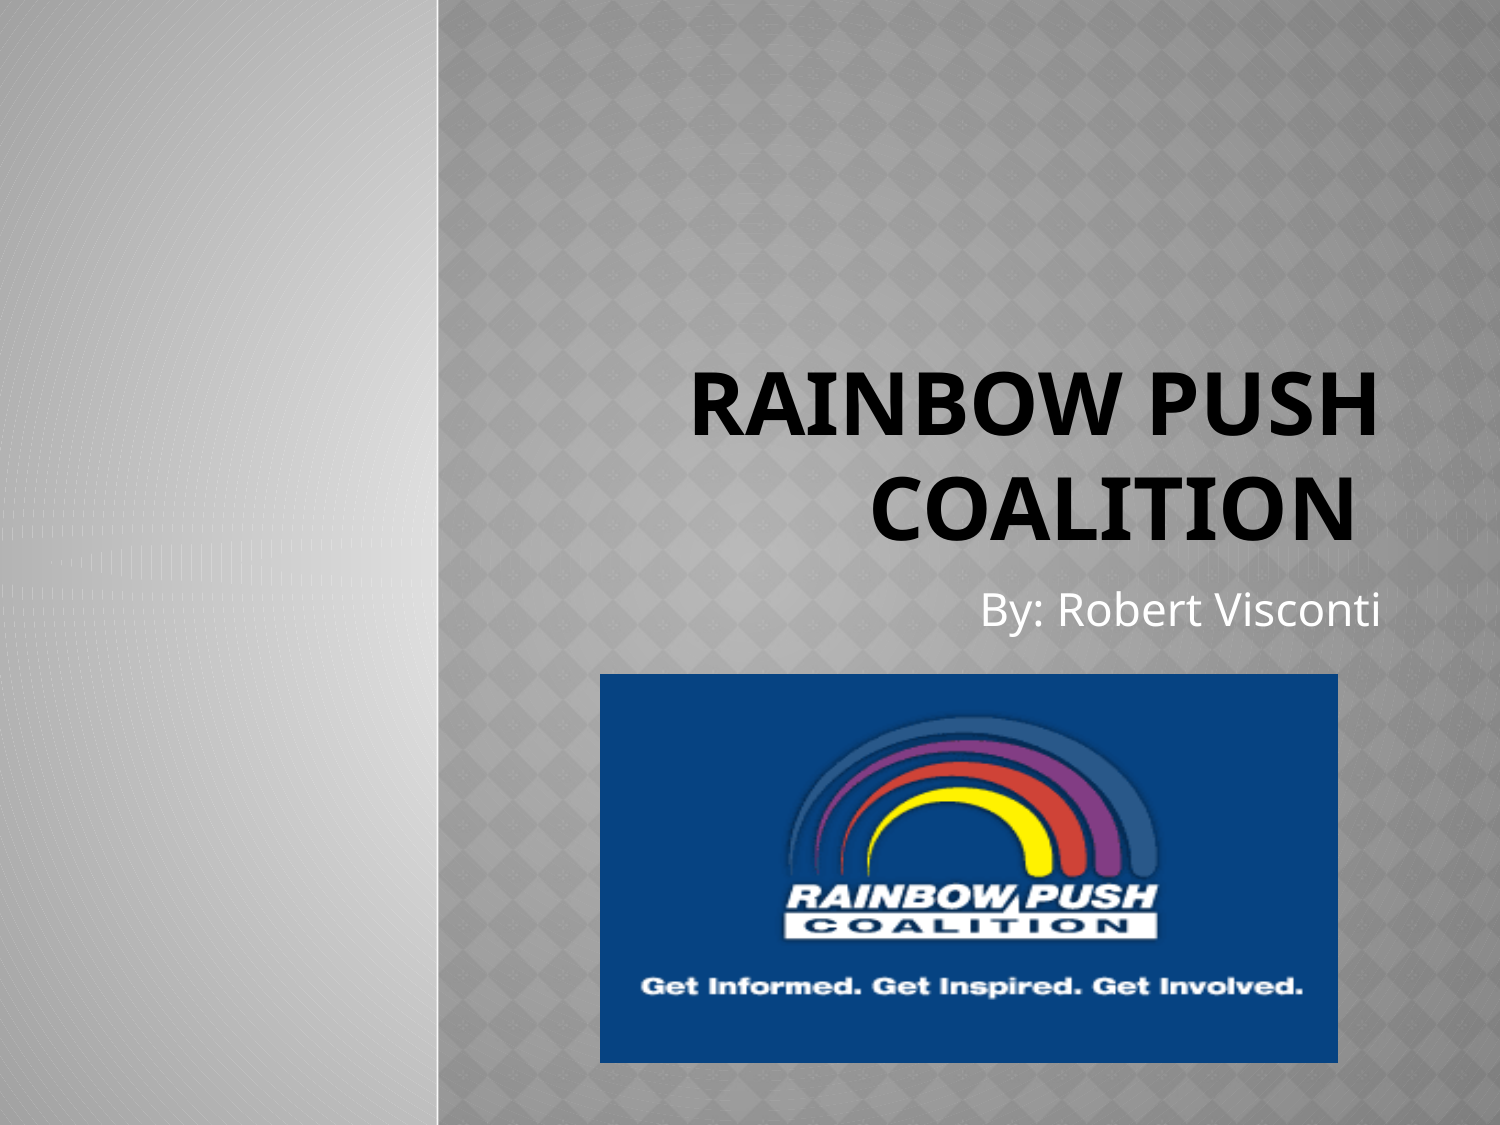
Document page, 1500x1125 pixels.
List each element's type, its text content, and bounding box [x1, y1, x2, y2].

picture [599, 674, 1338, 1063]
subtitle By: Robert Visconti [550, 580, 1390, 762]
title Rainbow PUSH Coalition [552, 87, 1390, 558]
